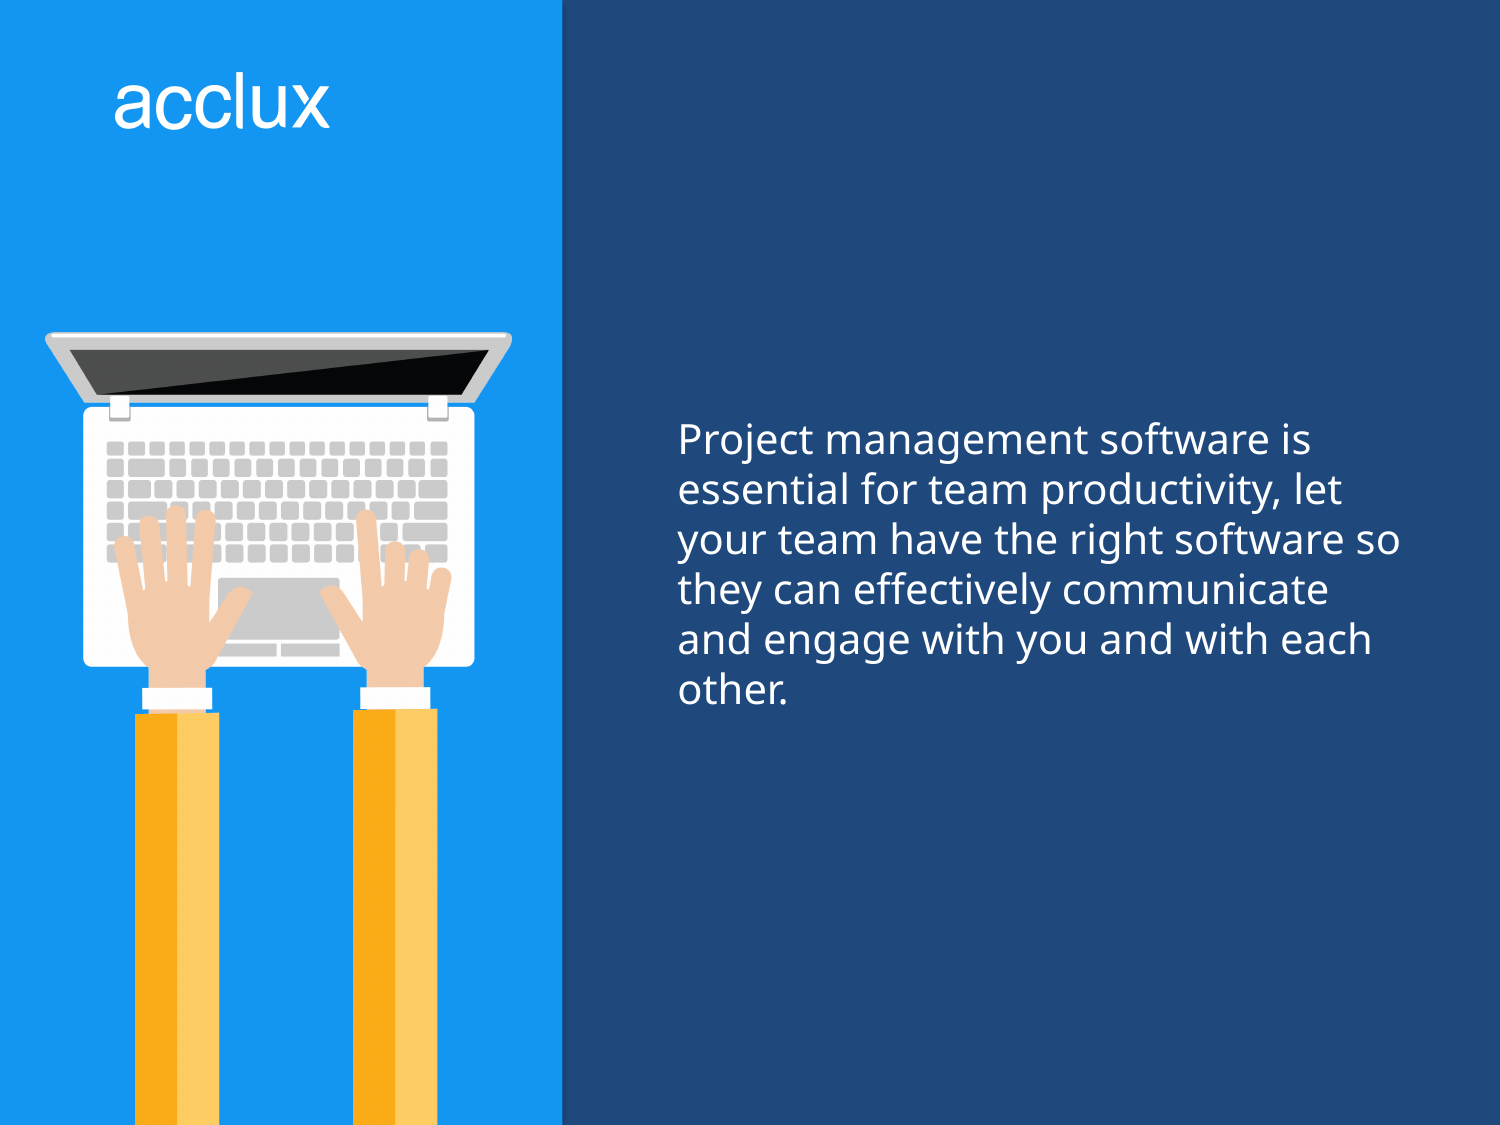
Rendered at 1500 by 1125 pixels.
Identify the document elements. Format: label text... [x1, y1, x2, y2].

text_box Project management software is essential for team productivity, let your team have the right software so they can effectively communicate and engage with you and with each other. [662, 405, 1417, 721]
picture [44, 331, 512, 1125]
picture [115, 71, 330, 131]
text_box [0, 0, 563, 1125]
